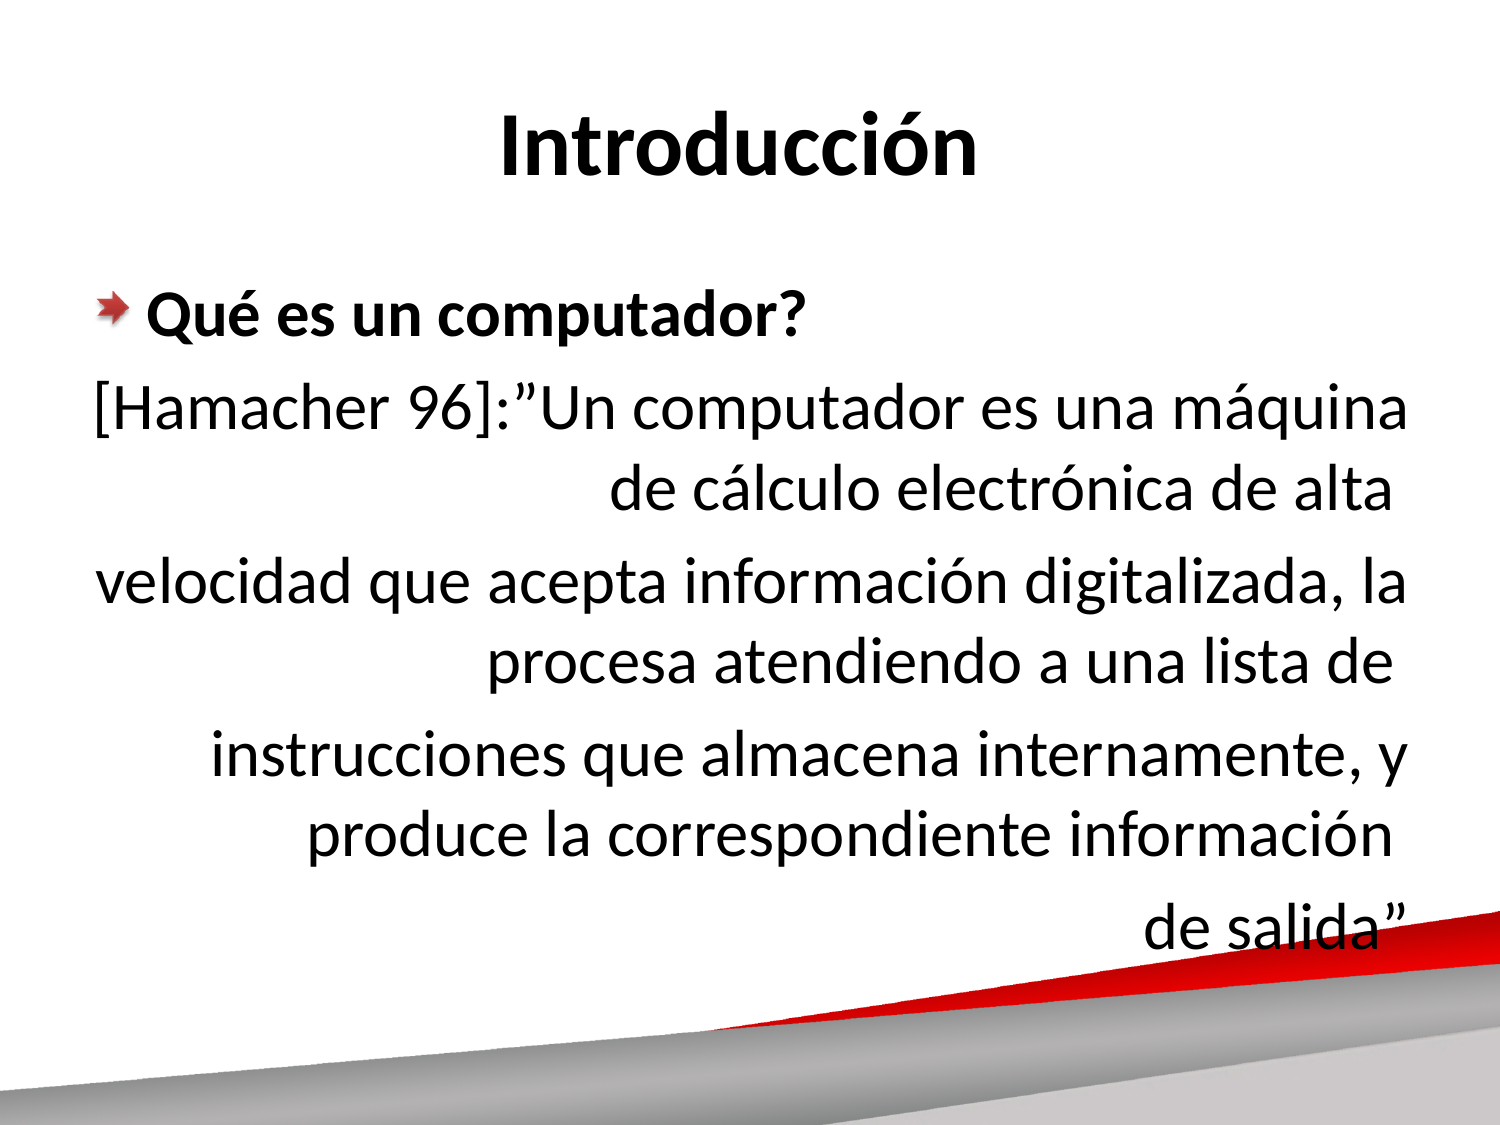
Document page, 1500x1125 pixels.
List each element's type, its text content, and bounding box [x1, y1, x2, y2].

title Introducción [75, 45, 1425, 233]
picture [0, 911, 1500, 1125]
picture [90, 286, 135, 334]
list Qué es un computador? [Hamacher 96]:”Un computador es una máquina de cálculo electrónica de alta velocidad que acepta información digitalizada, la procesa atendiendo a una lista de instrucciones que almacena internamente, y produce la correspondiente información de salida” [74, 262, 1426, 1006]
